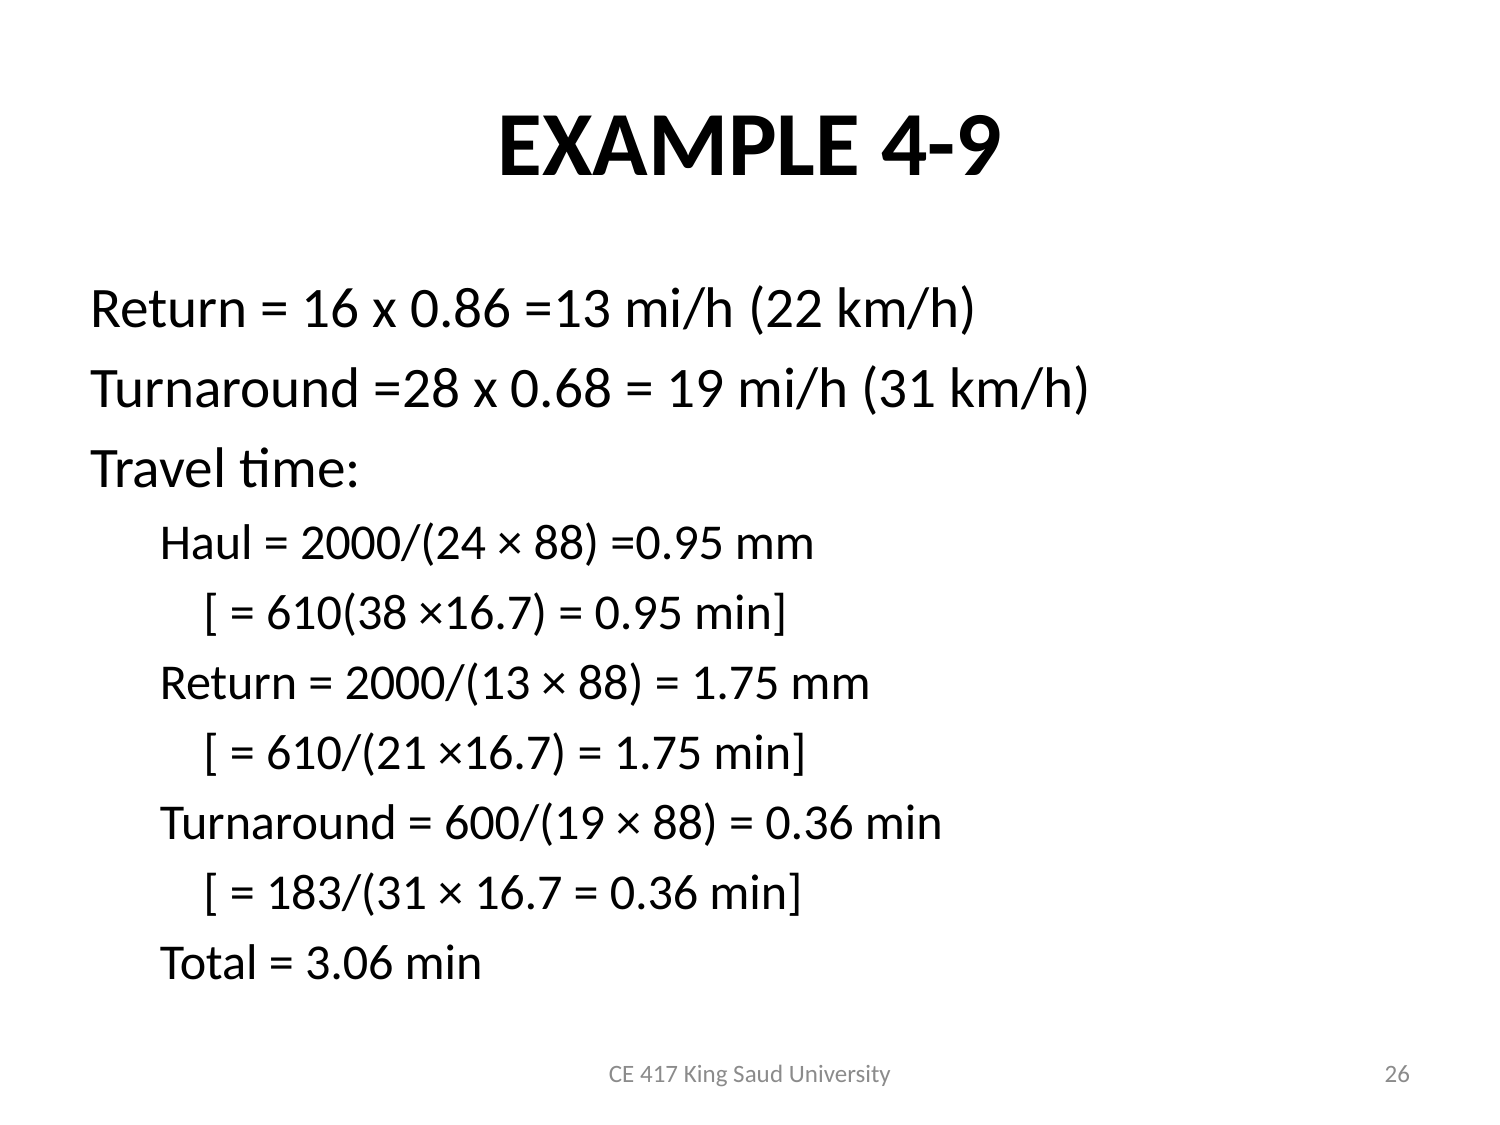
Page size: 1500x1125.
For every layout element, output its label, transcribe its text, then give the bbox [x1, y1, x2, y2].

slide_number 26 [1074, 1042, 1425, 1103]
title EXAMPLE 4-9 [75, 45, 1425, 233]
list Return = 16 x 0.86 =13 mi/h (22 km/h) Turnaround =28 x 0.68 = 19 mi/h (31 km/h) Travel time: Haul = 2000/(24 × 88) =0.95 mm [ = 610(38 ×16.7) = 0.95 min] Return = 2000/(13 × 88) = 1.75 mm [ = 610/(21 ×16.7) = 1.75 min] Turnaround = 600/(19 × 88) = 0.36 min [ = 183/(31 × 16.7 = 0.36 min] Total = 3.06 min [75, 262, 1425, 1005]
footer CE 417 King Saud University [512, 1042, 988, 1103]
